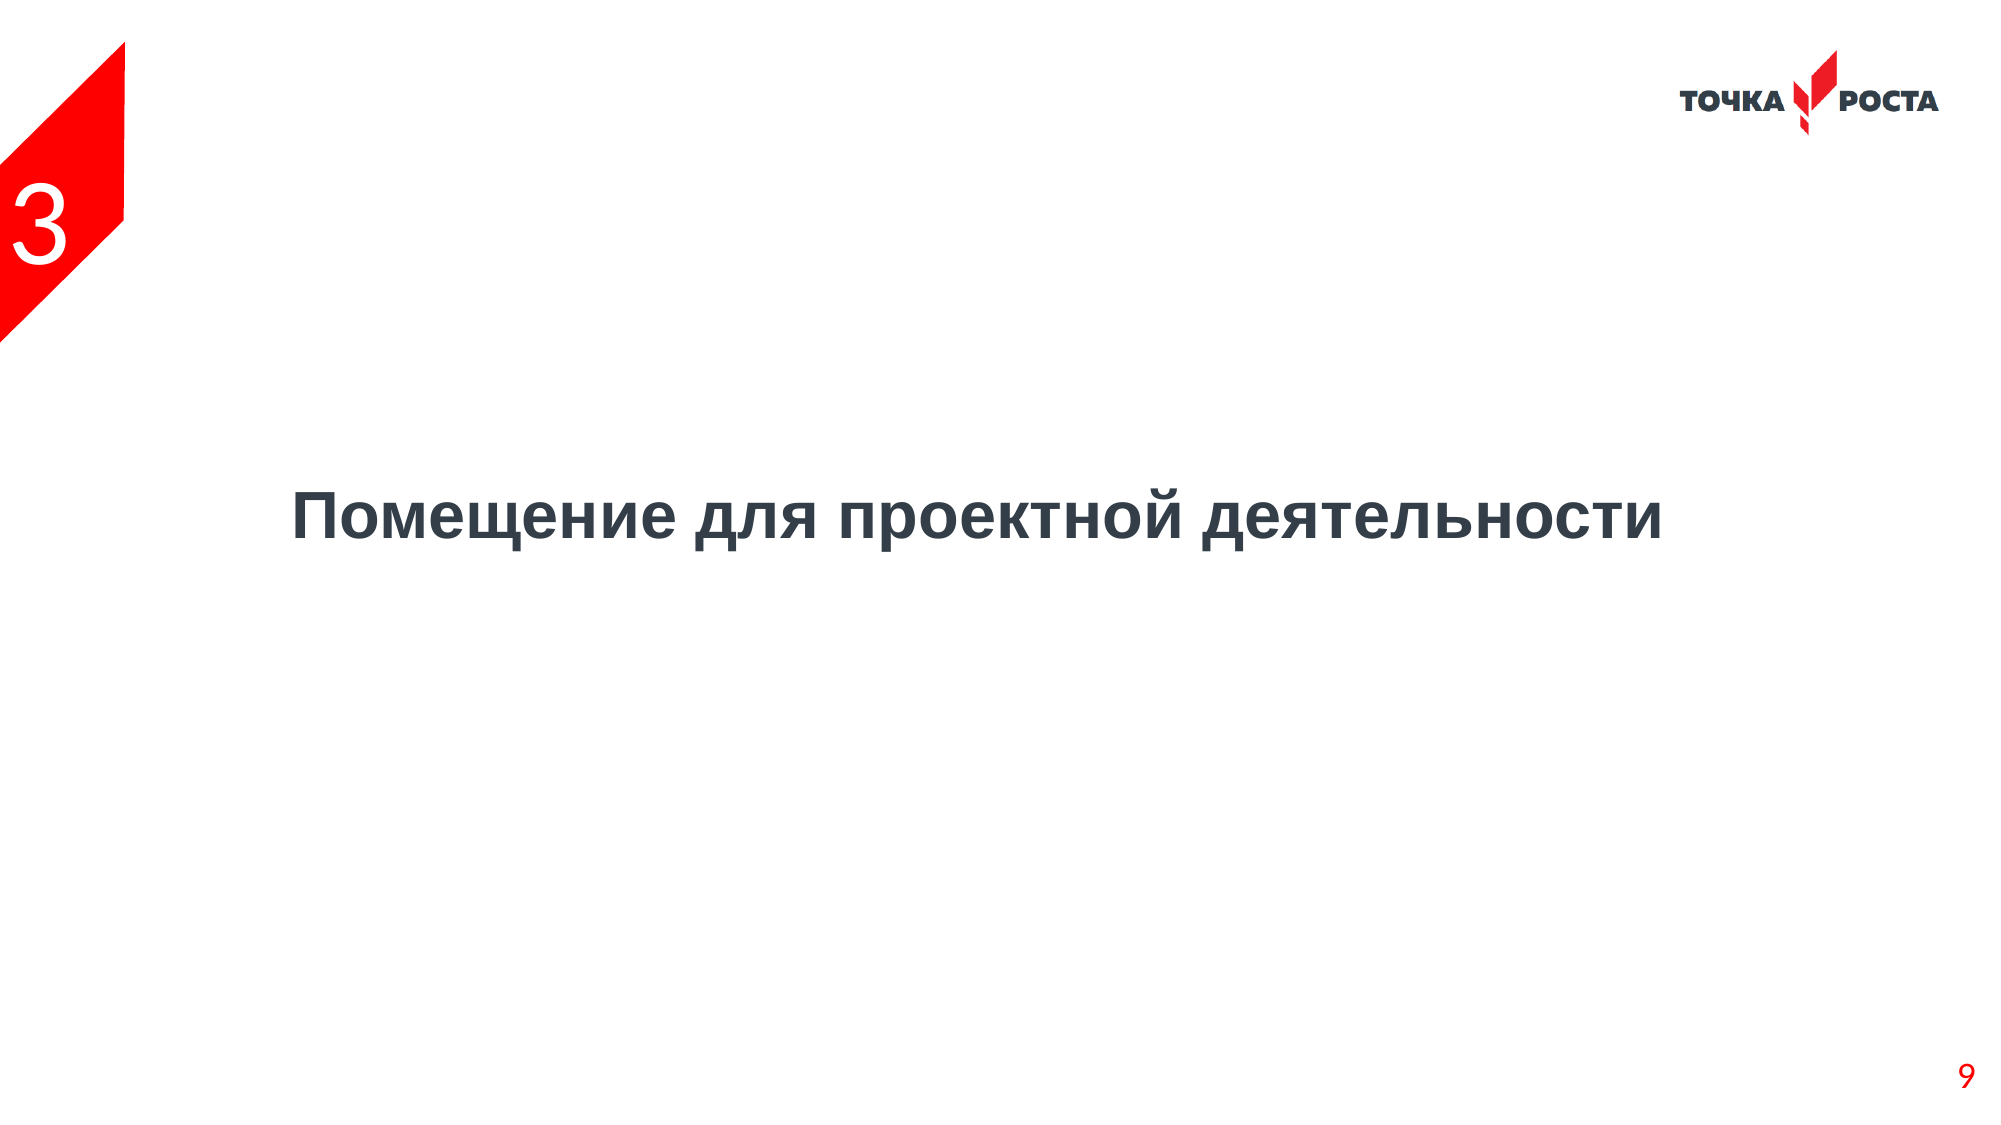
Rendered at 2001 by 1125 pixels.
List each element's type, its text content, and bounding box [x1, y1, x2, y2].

text_box 3 [0, 132, 130, 298]
picture [1671, 42, 1947, 146]
title Помещение для проектной деятельности [283, 314, 1729, 721]
slide_number 9 [1946, 1043, 1984, 1103]
